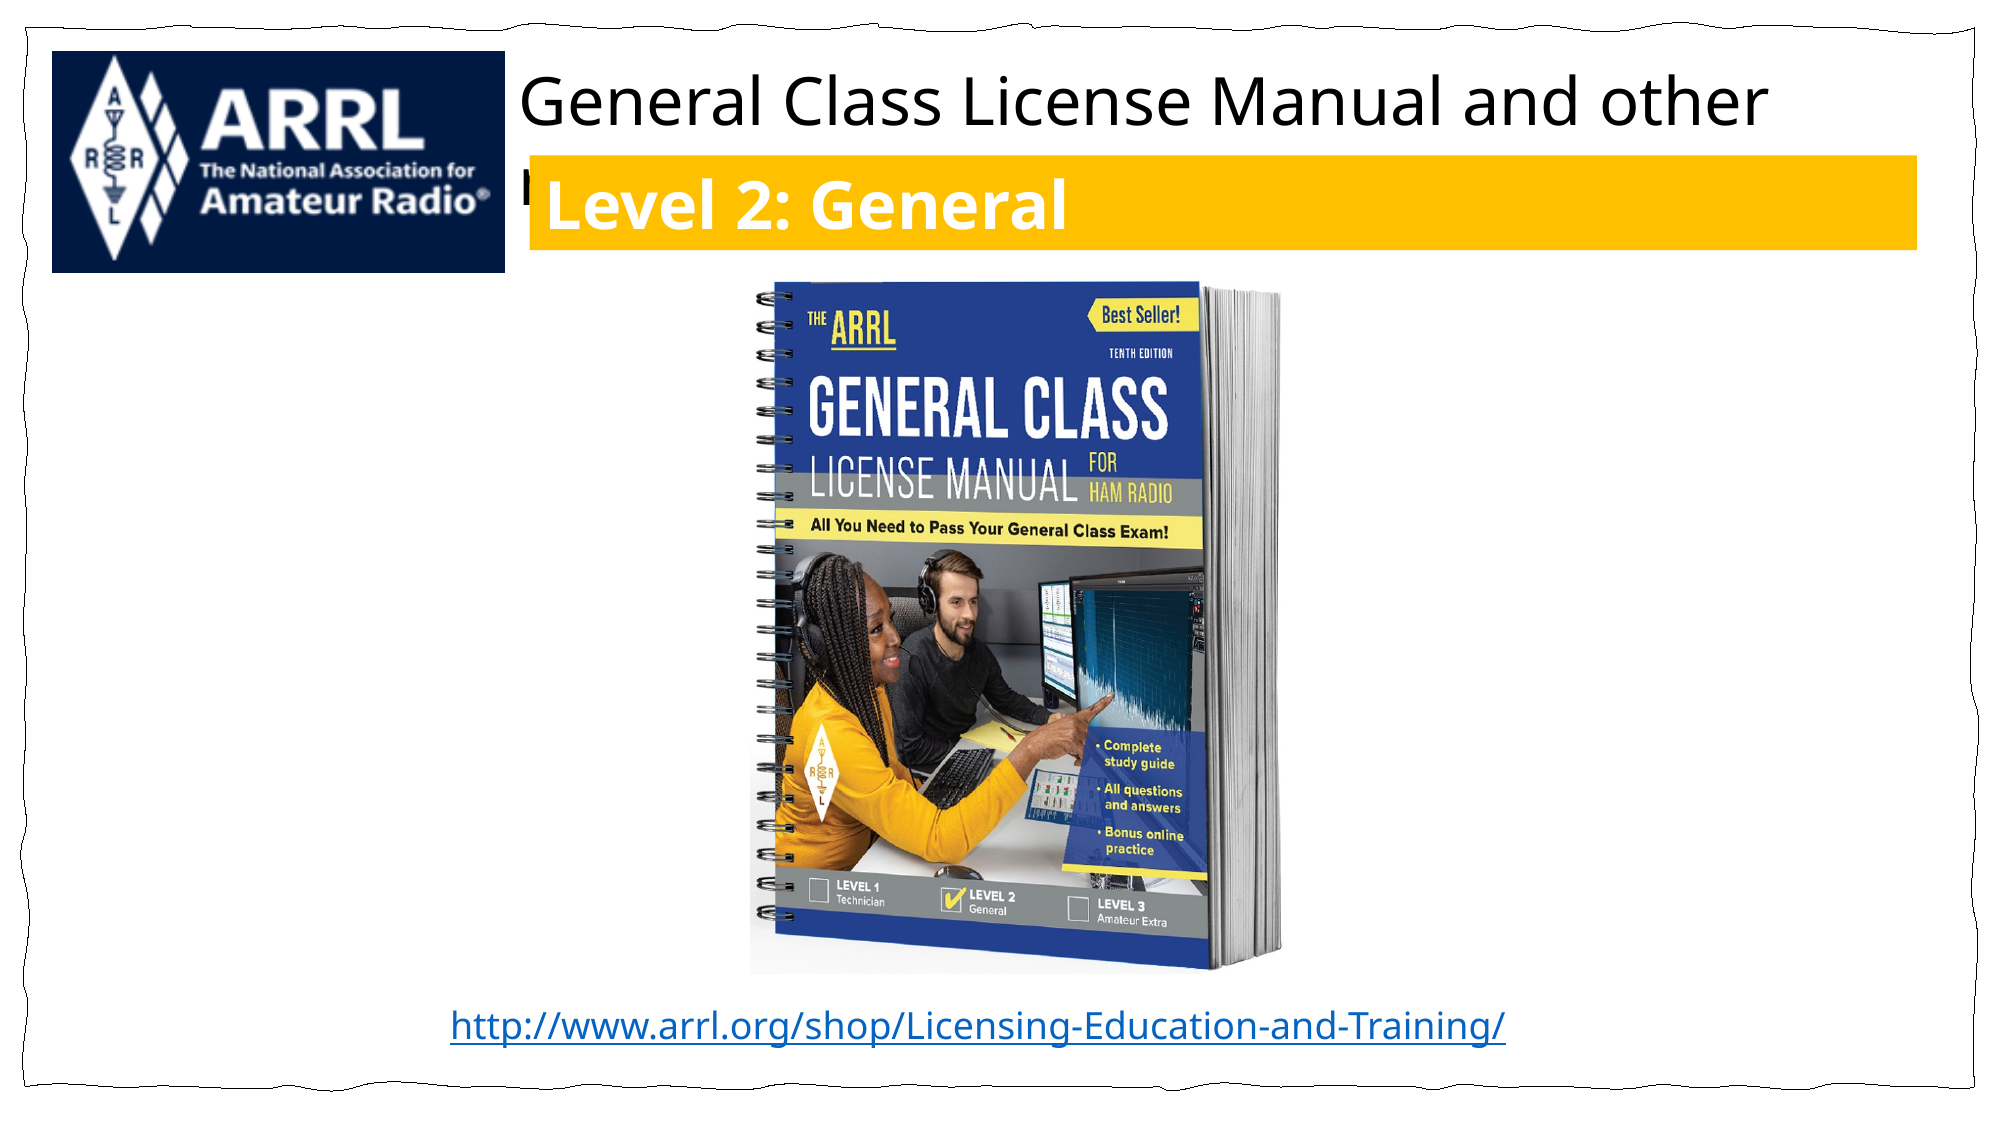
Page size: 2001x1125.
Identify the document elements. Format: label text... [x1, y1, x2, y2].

picture [749, 278, 1288, 974]
text_box Level 2: General [529, 155, 1917, 251]
picture [52, 51, 505, 273]
text_box http://www.arrl.org/shop/Licensing-Education-and-Training/ [435, 994, 1565, 1061]
text_box General Class License Manual and other resources [505, 51, 1945, 271]
text_box [20, 22, 1979, 1092]
